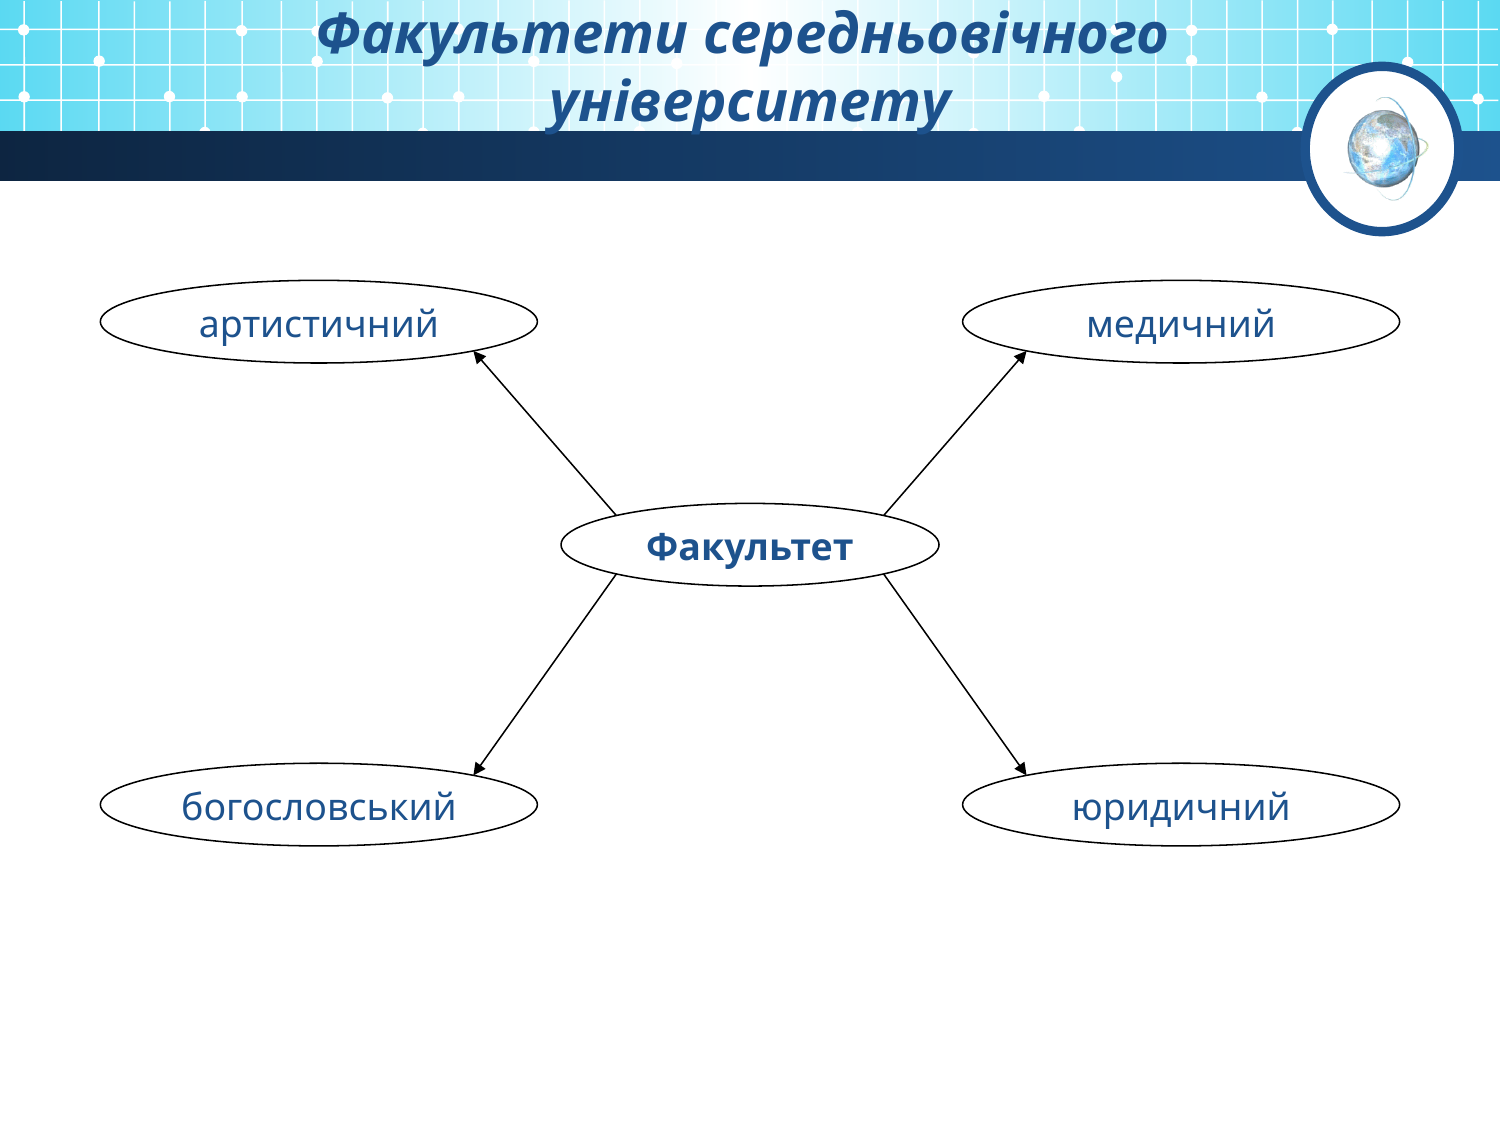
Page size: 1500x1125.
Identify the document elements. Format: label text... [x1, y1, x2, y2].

text_box медичний [962, 280, 1400, 364]
text_box Факультет [561, 503, 940, 587]
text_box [883, 350, 1027, 516]
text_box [883, 573, 1027, 776]
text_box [473, 350, 617, 516]
picture [1310, 130, 1454, 226]
title Факультети середньовічного університету [0, 0, 1500, 130]
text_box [473, 573, 617, 776]
text_box богословський [100, 763, 538, 846]
text_box артистичний [100, 280, 538, 364]
text_box юридичний [962, 763, 1400, 846]
